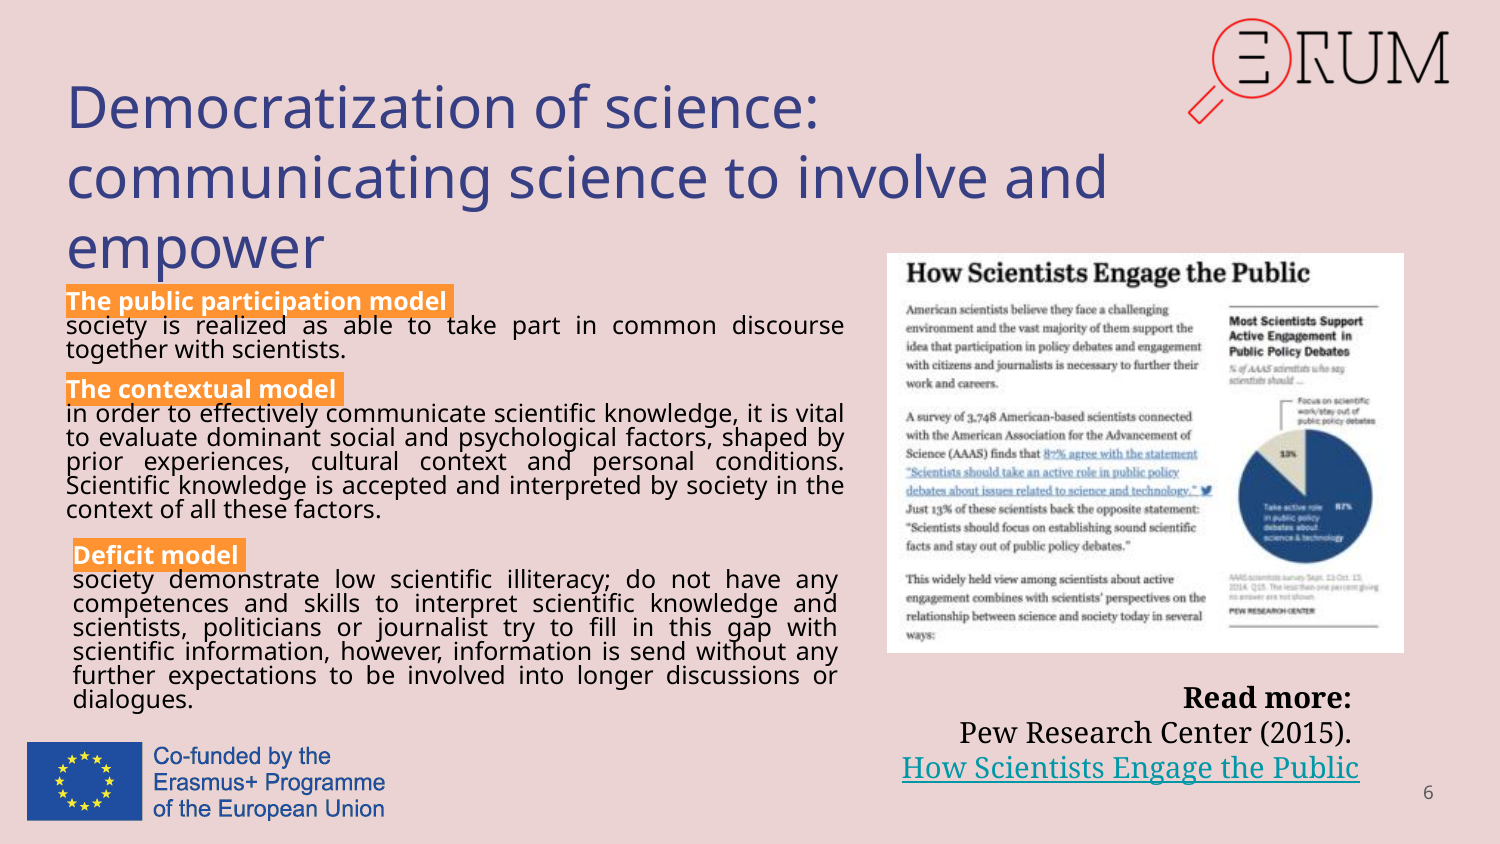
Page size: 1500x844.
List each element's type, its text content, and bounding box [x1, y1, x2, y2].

text_box The public participation model society is realized as able to take part in common discourse together with scientists. [51, 283, 861, 371]
text_box The contextual model in order to effectively communicate scientific knowledge, it is vital to evaluate dominant social and psychological factors, shaped by prior experiences, cultural context and personal conditions. Scientific knowledge is accepted and interpreted by society in the context of all these factors. [51, 372, 861, 531]
picture [1136, 0, 1500, 137]
text_box Read more: Pew Research Center (2015). How Scientists Engage the Public [876, 672, 1375, 797]
slide_number 6 [1358, 761, 1449, 826]
picture [27, 742, 385, 821]
picture [887, 253, 1405, 653]
title Democratization of science: communicating science to involve and empower [51, 55, 1168, 150]
text_box Deficit model society demonstrate low scientific illiteracy; do not have any competences and skills to interpret scientific knowledge and scientists, politicians or journalist try to fill in this gap with scientific information, however, information is send without any further expectations to be involved into longer discussions or dialogues. [57, 531, 855, 702]
